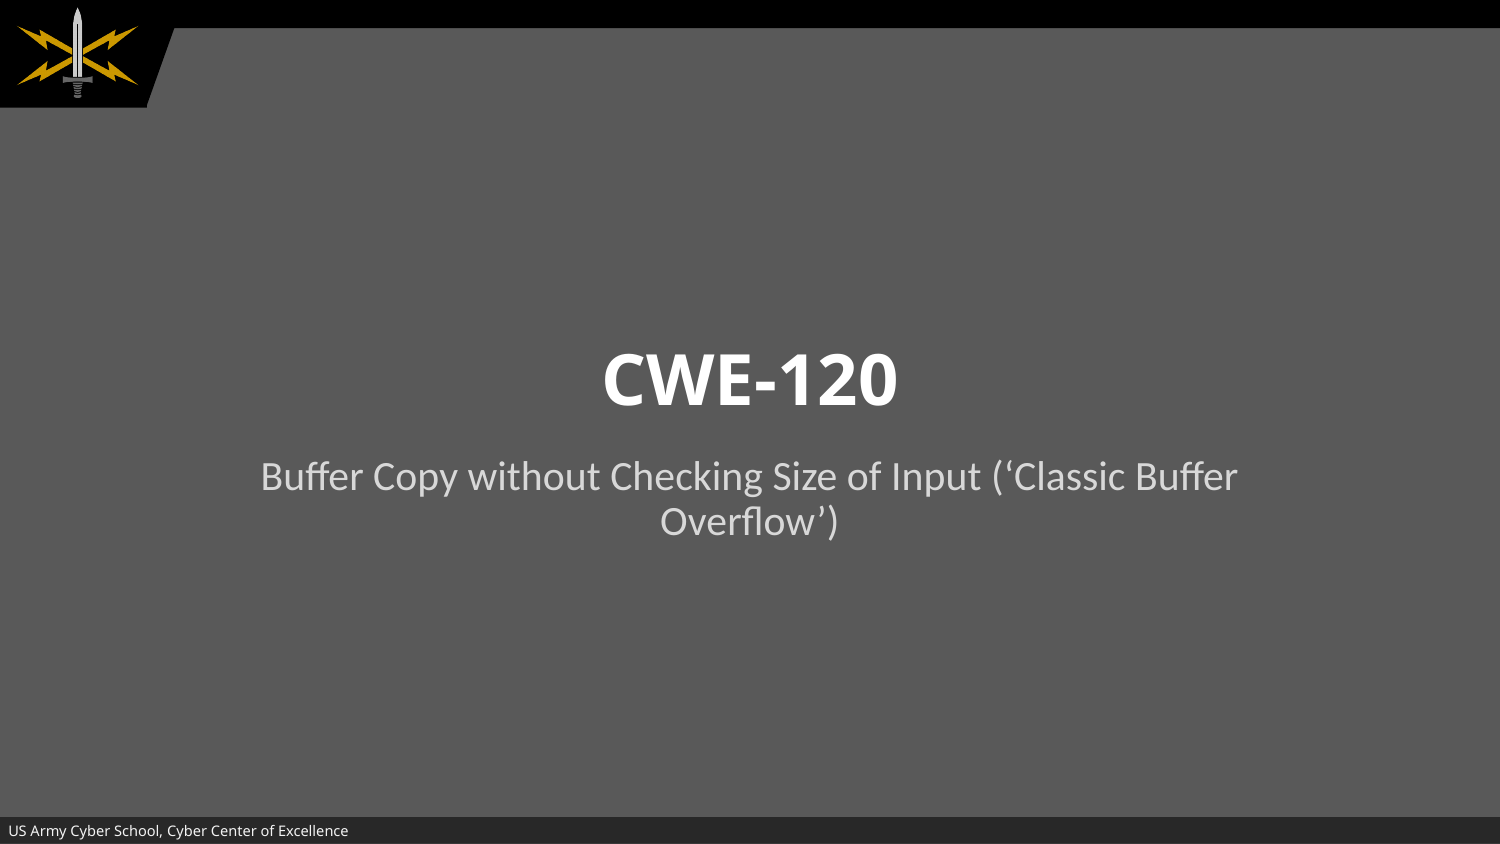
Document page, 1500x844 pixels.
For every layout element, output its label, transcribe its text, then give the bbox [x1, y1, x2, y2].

title CWE-120 [187, 138, 1313, 432]
subtitle Buffer Copy without Checking Size of Input (‘Classic Buffer Overflow’) [187, 443, 1313, 788]
picture [5, 3, 151, 102]
